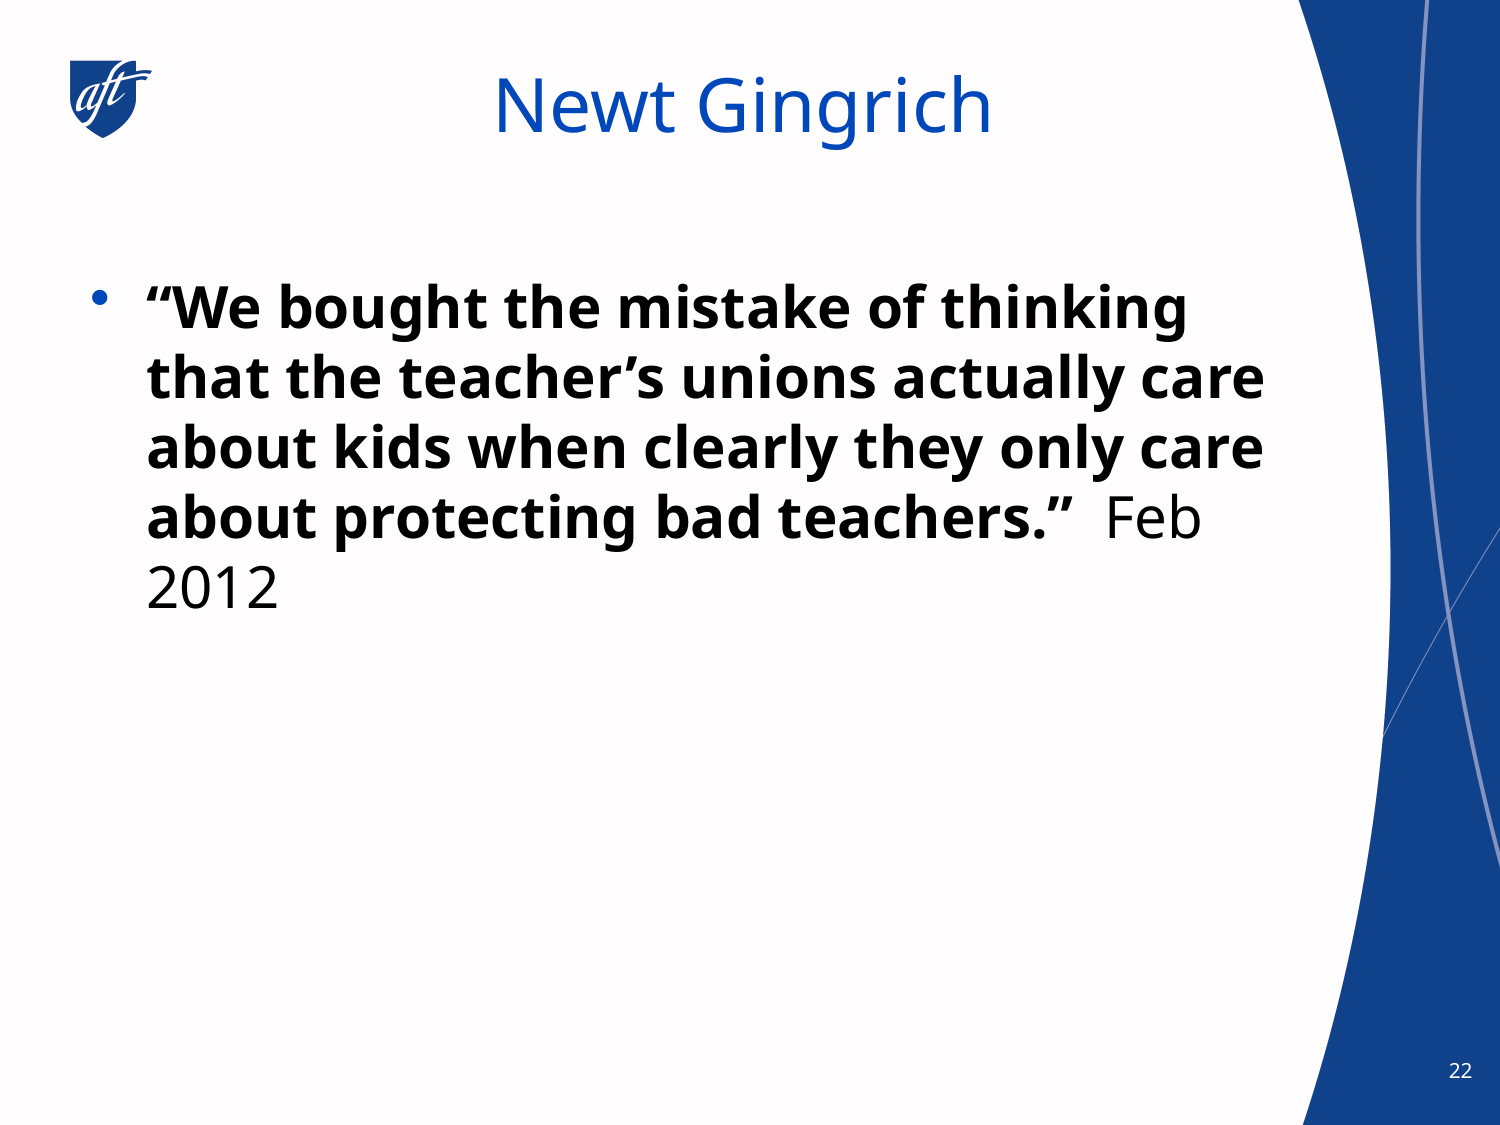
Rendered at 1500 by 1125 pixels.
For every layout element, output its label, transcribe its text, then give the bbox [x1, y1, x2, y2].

slide_number 22 [1174, 1049, 1488, 1101]
list “We bought the mistake of thinking that the teacher’s unions actually care about kids when clearly they only care about protecting bad teachers.” Feb 2012 [74, 262, 1338, 851]
title Newt Gingrich [187, 49, 1301, 201]
picture [0, 0, 1500, 1125]
